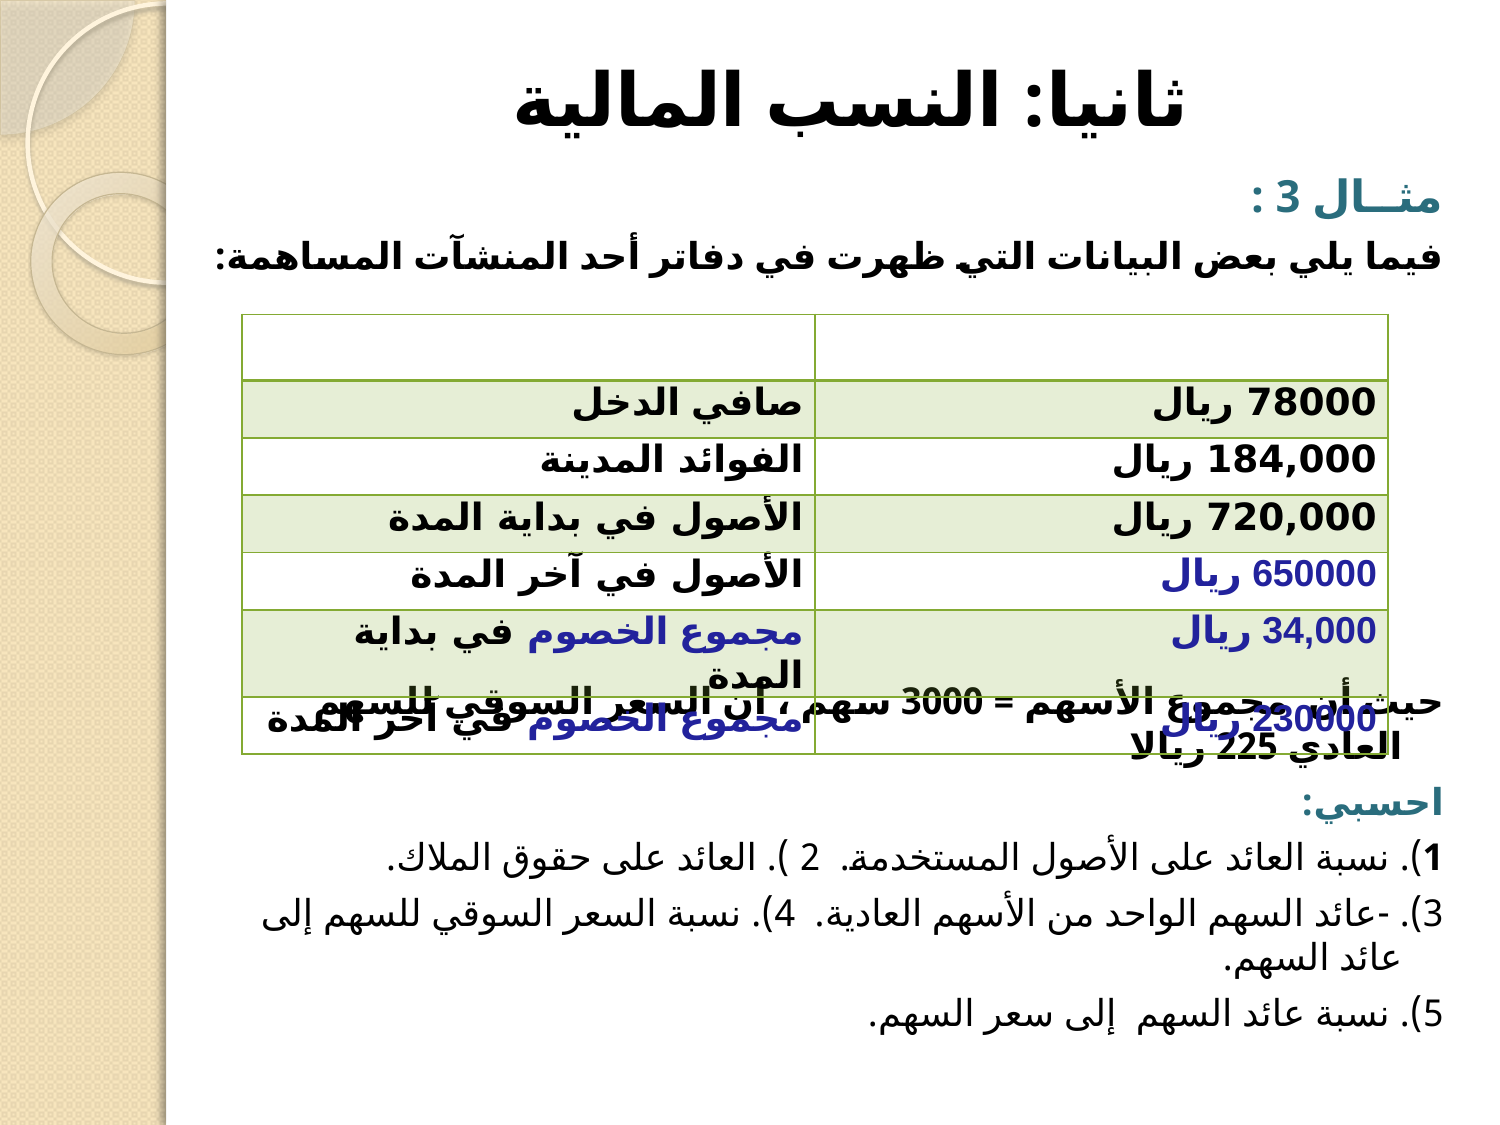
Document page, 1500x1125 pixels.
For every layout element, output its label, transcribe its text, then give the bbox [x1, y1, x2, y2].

table_cell 34,000 ريال [816, 611, 1387, 696]
table_cell مجموع الخصوم في بداية المدة [243, 611, 814, 696]
table_cell الأصول في آخر المدة [243, 553, 814, 609]
table_cell 720,000 ريال [816, 496, 1387, 552]
title ثانيا: النسب المالية [235, 45, 1466, 149]
table_cell 78000 ريال [816, 382, 1387, 437]
table_cell الفوائد المدينة [243, 439, 814, 494]
list مثــال 3 : فيما يلي بعض البيانات التي ظهرت في دفاتر أحد المنشآت المساهمة: حيث أن مجموع الأسهم = 3000 سهم ، أن السعر السوقي للسهم العادي 225 ريالا احسبي: 1). نسبة العائد على الأصول المستخدمة. 2 ). العائد على حقوق الملاك. 3). -عائد السهم الواحد من الأسهم العادية. 4). نسبة السعر السوقي للسهم إلى عائد السهم. 5). نسبة عائد السهم إلى سعر السهم. [194, 160, 1471, 1094]
table_cell الأصول في بداية المدة [243, 496, 814, 552]
table_cell مجموع الخصوم في آخر المدة [243, 698, 814, 753]
table_cell 650000 ريال [816, 553, 1387, 609]
table_cell صافي الدخل [243, 382, 814, 437]
table_header [243, 315, 814, 379]
table_cell 184,000 ريال [816, 439, 1387, 494]
table_header [816, 315, 1387, 379]
table_cell 230000 ريال [816, 698, 1387, 753]
